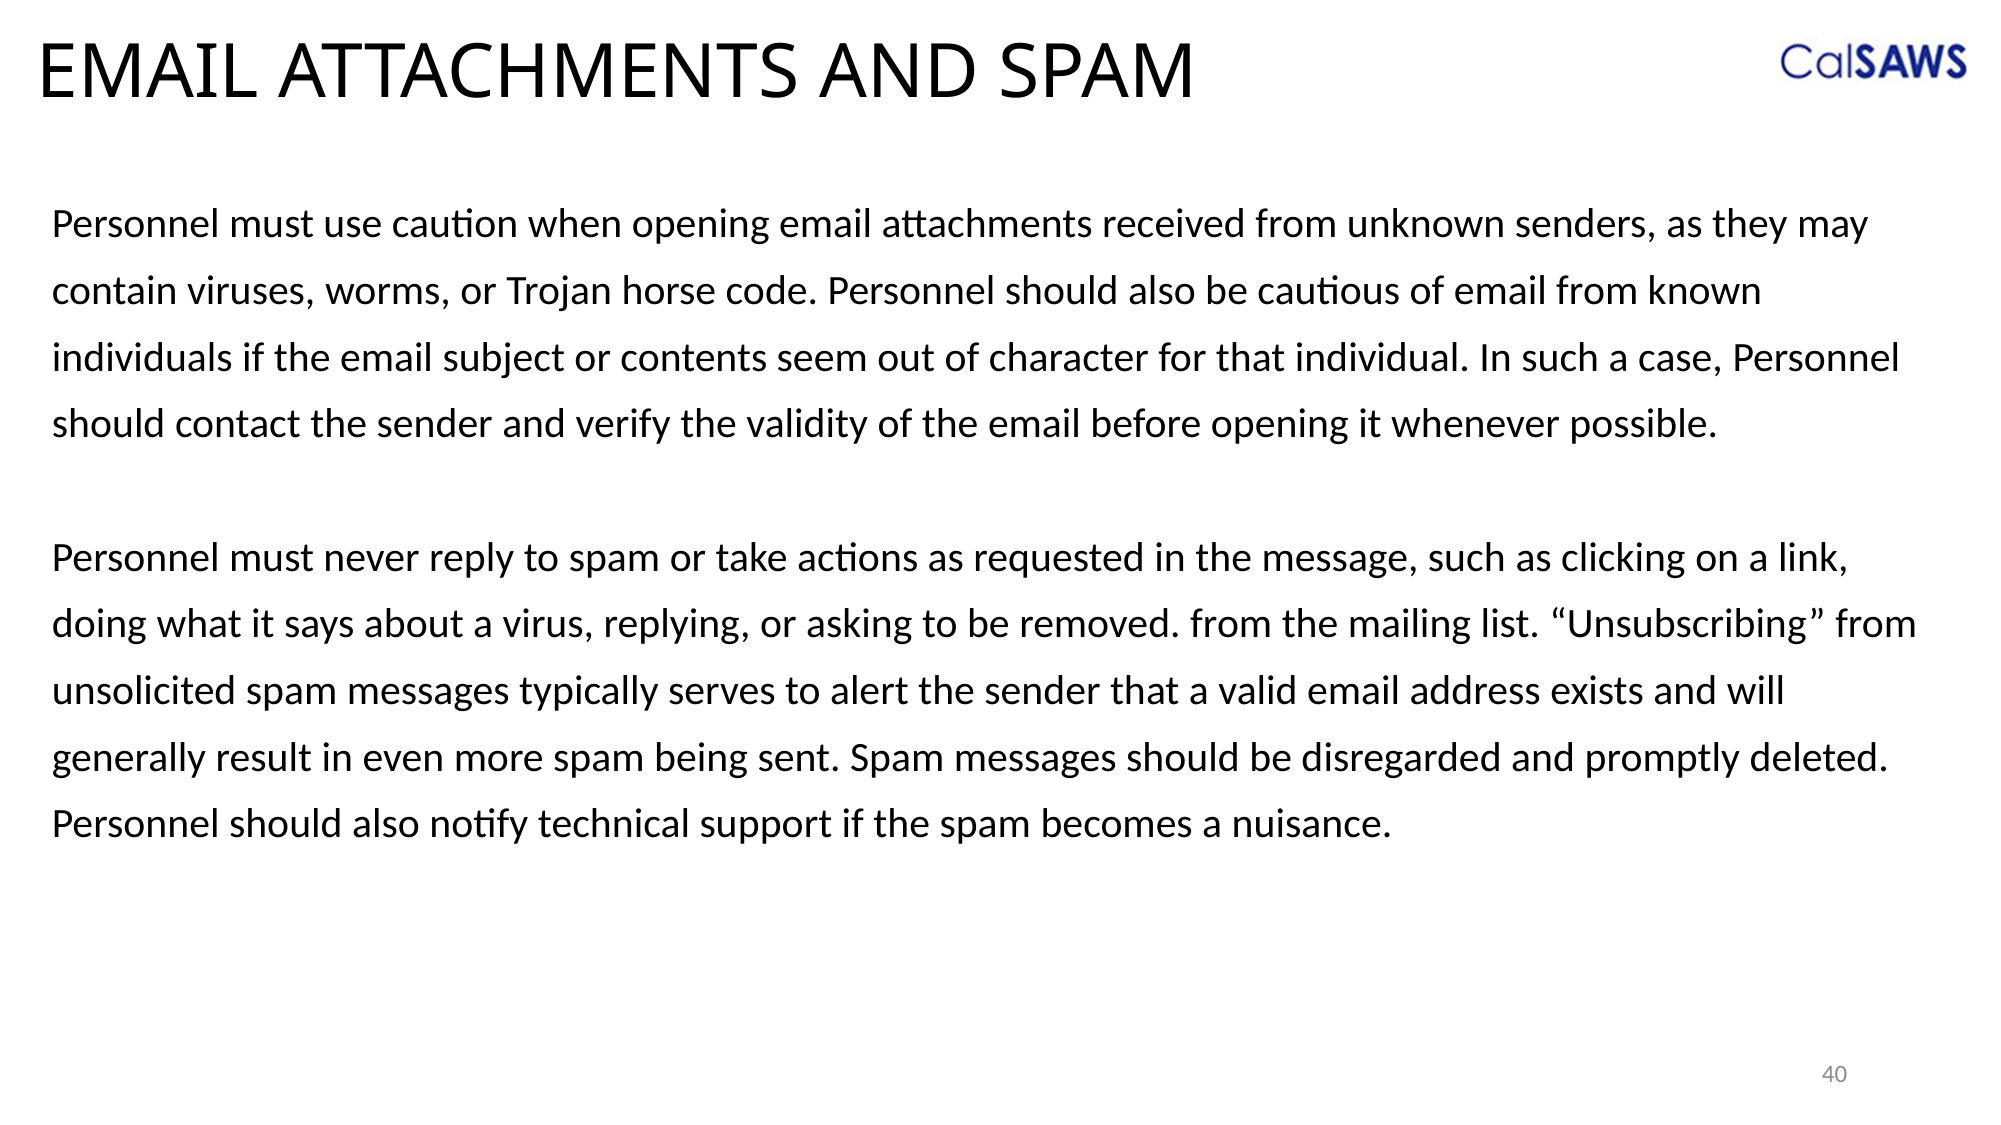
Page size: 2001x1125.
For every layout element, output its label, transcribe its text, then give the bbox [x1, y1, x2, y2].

title EMAIL ATTACHMENTS AND SPAM [21, 25, 1747, 211]
slide_number 40 [1412, 1042, 1863, 1103]
picture [1780, 37, 1968, 84]
text_box Personnel must use caution when opening email attachments received from unknown senders, as they may contain viruses, worms, or Trojan horse code. Personnel should also be cautious of email from known individuals if the email subject or contents seem out of character for that individual. In such a case, Personnel should contact the sender and verify the validity of the email before opening it whenever possible. Personnel must never reply to spam or take actions as requested in the message, such as clicking on a link, doing what it says about a virus, replying, or asking to be removed. from the mailing list. “Unsubscribing” from unsolicited spam messages typically serves to alert the sender that a valid email address exists and will generally result in even more spam being sent. Spam messages should be disregarded and promptly deleted. Personnel should also notify technical support if the spam becomes a nuisance. [36, 172, 1963, 986]
